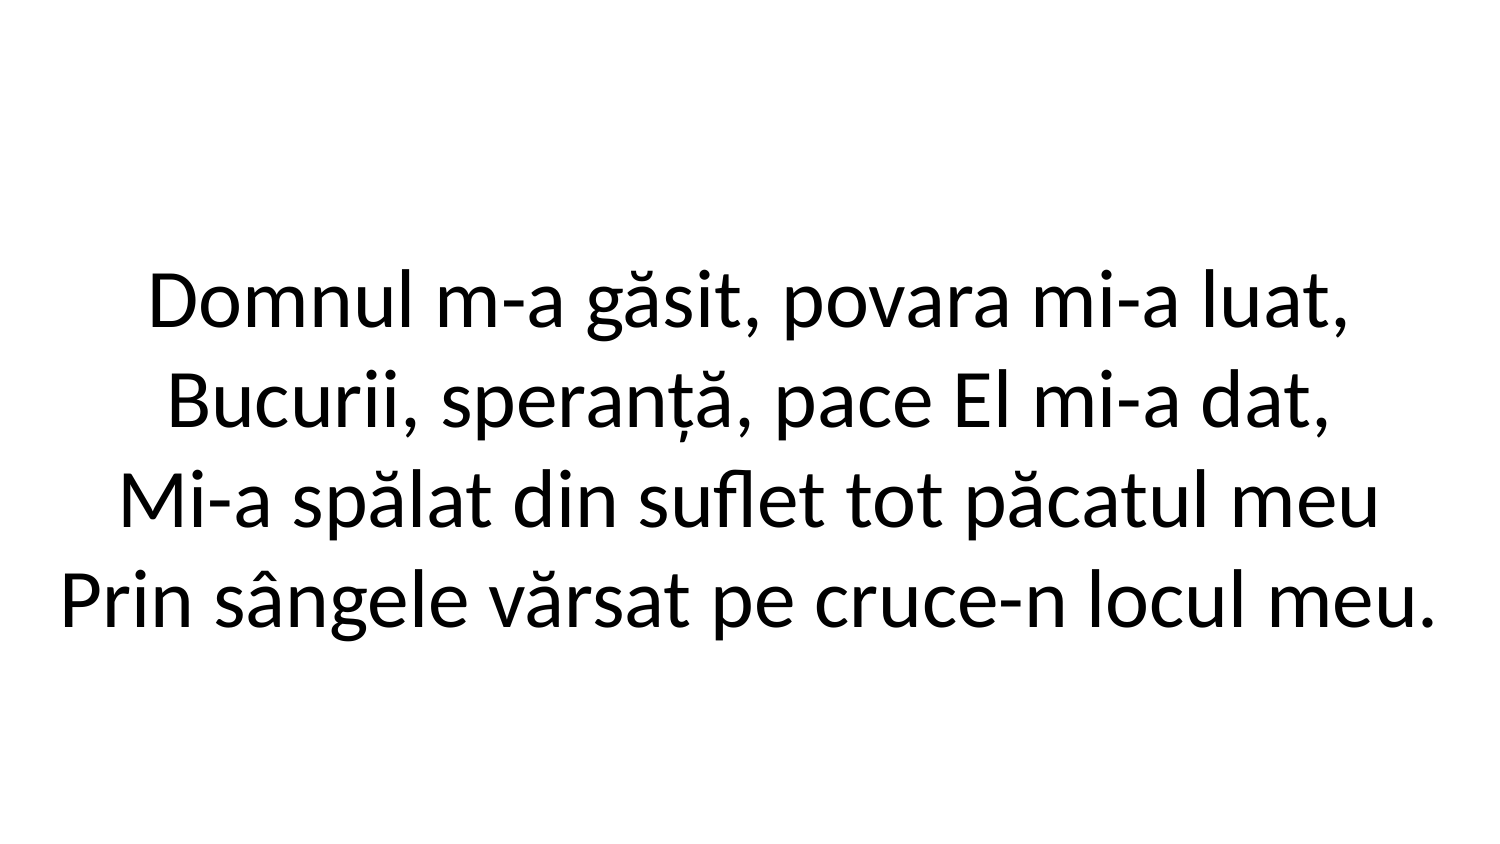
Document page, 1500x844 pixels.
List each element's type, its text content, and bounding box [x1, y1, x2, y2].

text_box Domnul m-a găsit, povara mi-a luat, Bucurii, speranță, pace El mi-a dat, Mi-a spălat din suflet tot păcatul meu Prin sângele vărsat pe cruce-n locul meu. [44, 192, 1455, 652]
